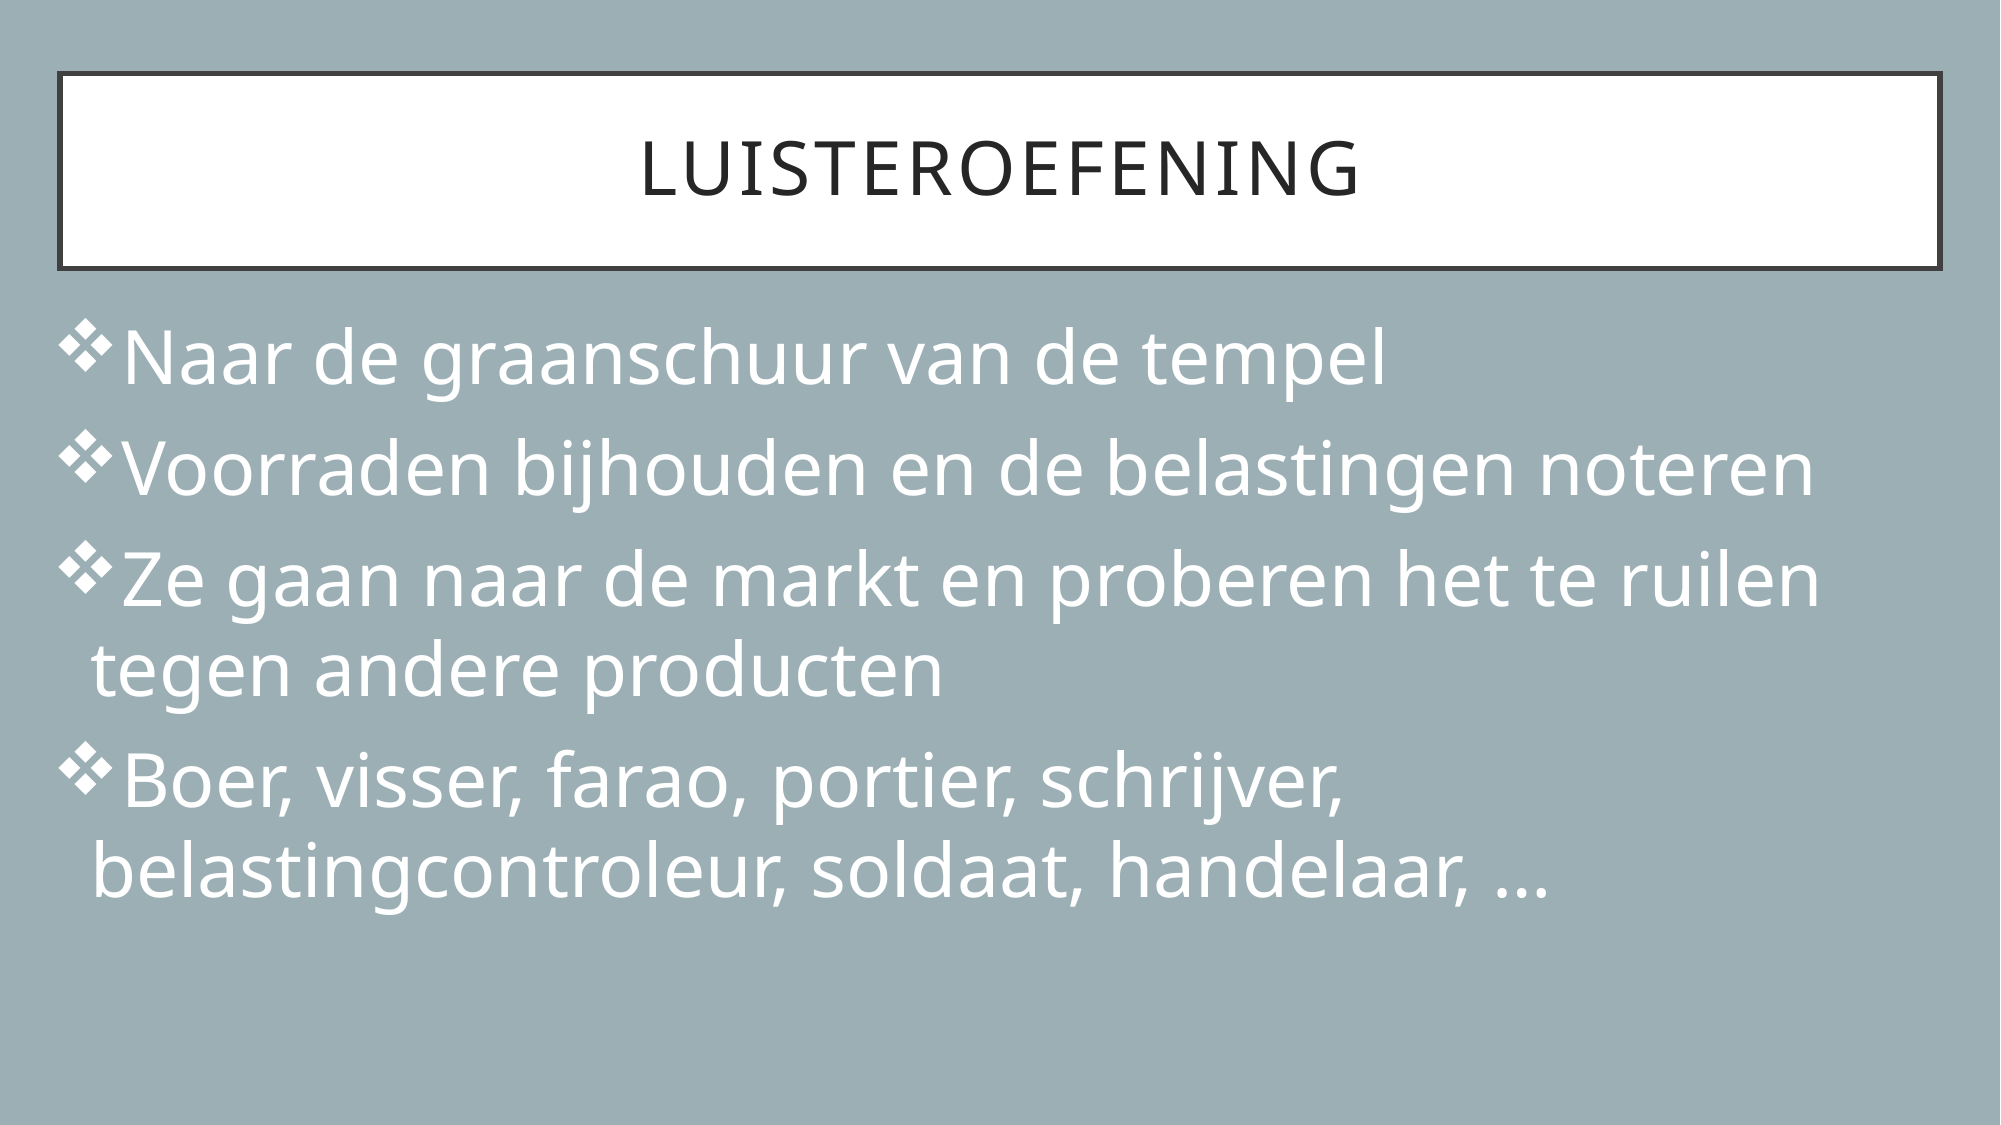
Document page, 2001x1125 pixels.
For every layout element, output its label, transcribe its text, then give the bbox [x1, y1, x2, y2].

list Naar de graanschuur van de tempel Voorraden bijhouden en de belastingen noteren Ze gaan naar de markt en proberen het te ruilen tegen andere producten Boer, visser, farao, portier, schrijver, belastingcontroleur, soldaat, handelaar, … [37, 302, 1940, 1125]
title LUISTEROEFENING [57, 71, 1943, 271]
